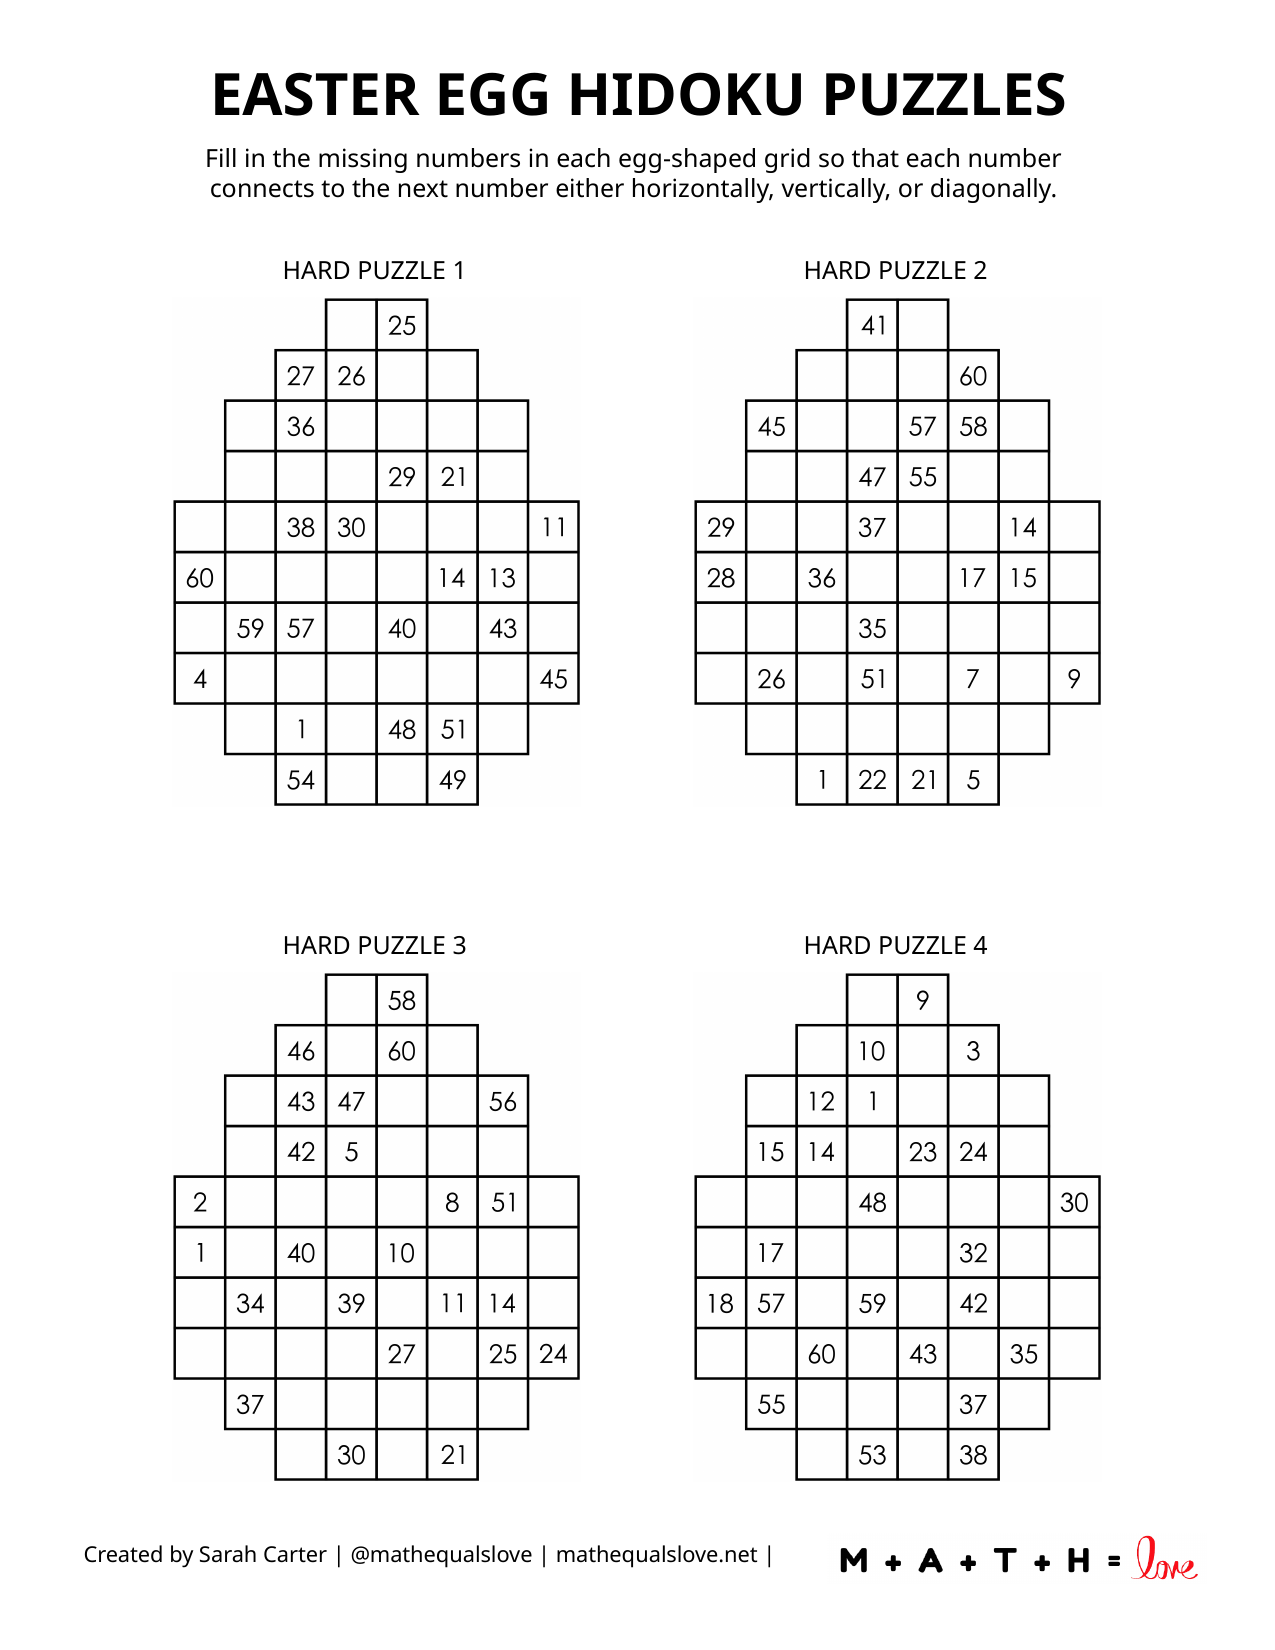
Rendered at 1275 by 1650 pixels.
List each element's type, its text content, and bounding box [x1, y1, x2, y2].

picture [172, 972, 582, 1482]
text_box HARD PUZZLE 2 [656, 254, 1136, 305]
text_box HARD PUZZLE 1 [135, 254, 615, 305]
picture [826, 1532, 1207, 1584]
text_box Created by Sarah Carter | @mathequalslove | mathequalslove.net | [68, 1533, 826, 1575]
text_box Fill in the missing numbers in each egg-shaped grid so that each number connects to the next number either horizontally, vertically, or diagonally. [0, 135, 1275, 210]
text_box HARD PUZZLE 4 [656, 929, 1136, 980]
text_box HARD PUZZLE 3 [135, 929, 615, 980]
text_box EASTER EGG HIDOKU PUZZLES [66, 50, 1211, 135]
picture [172, 297, 582, 807]
picture [693, 972, 1102, 1482]
picture [693, 297, 1102, 807]
